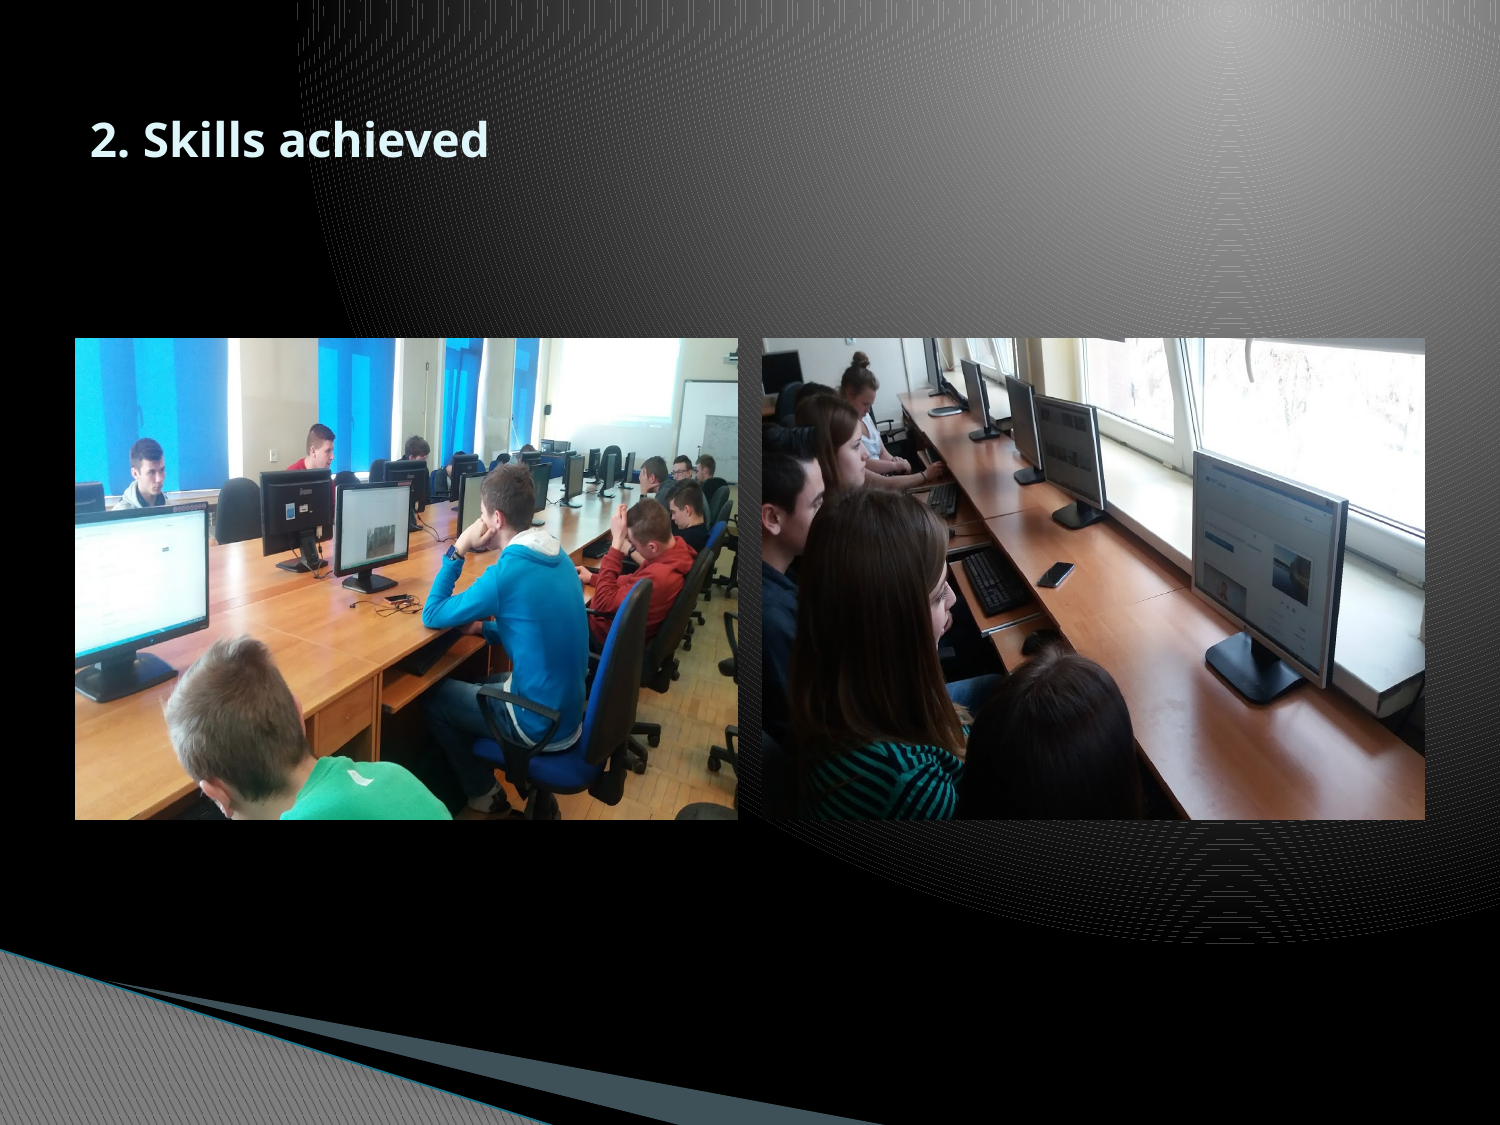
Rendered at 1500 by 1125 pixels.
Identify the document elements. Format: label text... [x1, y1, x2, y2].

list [74, 337, 738, 821]
picture [0, 952, 543, 1125]
title 2. Skills achieved [75, 45, 1425, 233]
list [762, 337, 1426, 821]
